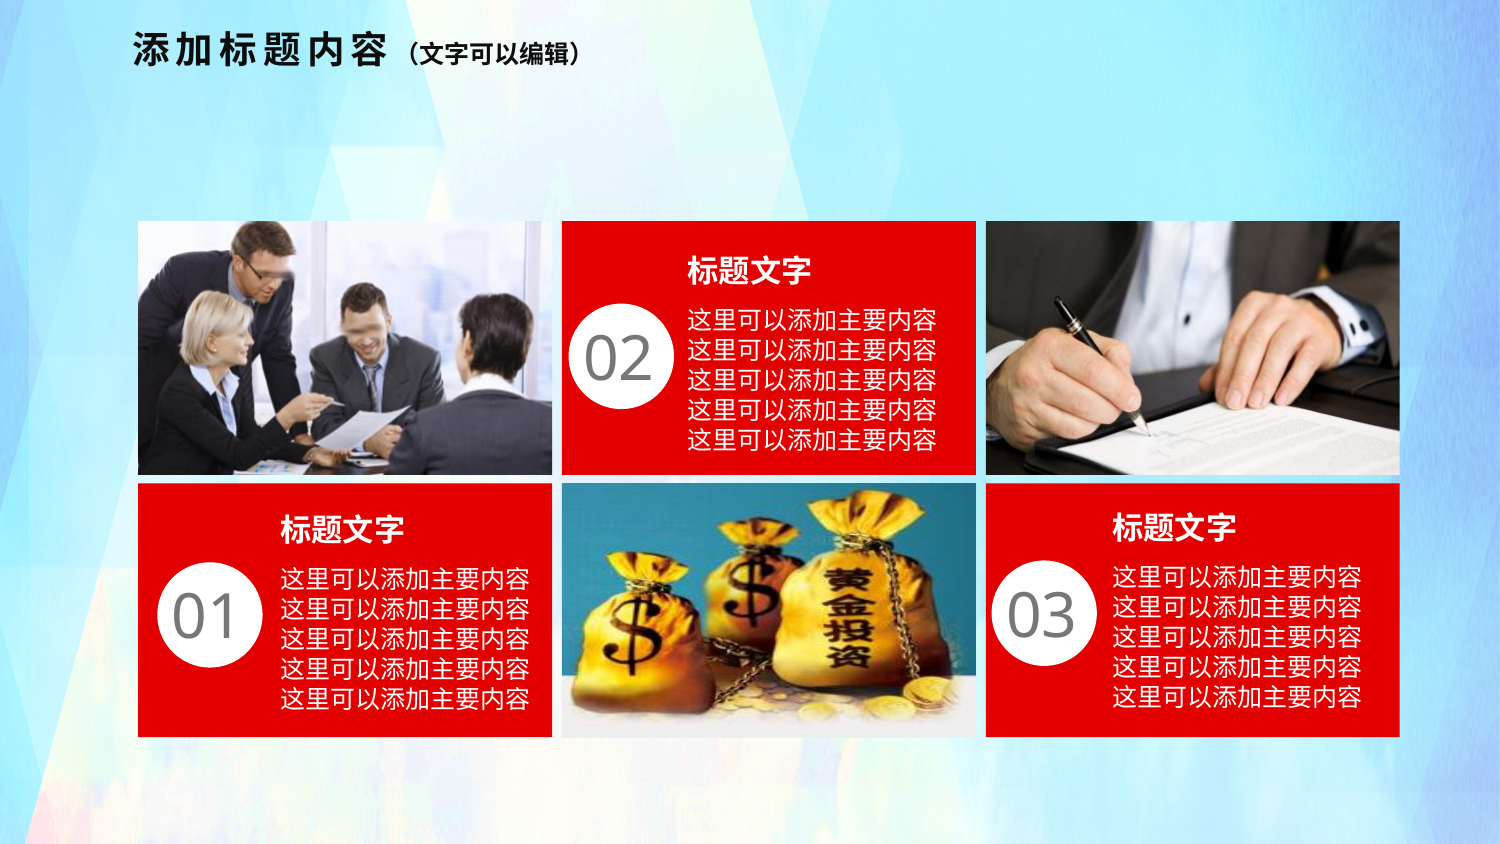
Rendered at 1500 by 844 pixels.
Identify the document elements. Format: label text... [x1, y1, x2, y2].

text_box [561, 221, 976, 475]
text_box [153, 561, 263, 668]
text_box 这里可以添加主要内容这里可以添加主要内容这里可以添加主要内容这里可以添加主要内容这里可以添加主要内容 [1101, 556, 1396, 717]
text_box 标题文字 [676, 246, 882, 295]
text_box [988, 560, 1098, 667]
text_box 标题文字 [269, 504, 475, 554]
text_box 这里可以添加主要内容这里可以添加主要内容这里可以添加主要内容这里可以添加主要内容这里可以添加主要内容 [676, 299, 971, 461]
text_box 标题文字 [1101, 502, 1307, 552]
text_box [985, 221, 1400, 475]
text_box [138, 483, 553, 738]
text_box [138, 221, 553, 475]
picture [0, 0, 1500, 844]
text_box 添加标题内容（文字可以编辑） [120, 20, 607, 77]
text_box [561, 483, 976, 738]
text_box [565, 303, 675, 410]
text_box [985, 483, 1400, 738]
text_box 这里可以添加主要内容这里可以添加主要内容这里可以添加主要内容这里可以添加主要内容这里可以添加主要内容 [269, 557, 564, 719]
